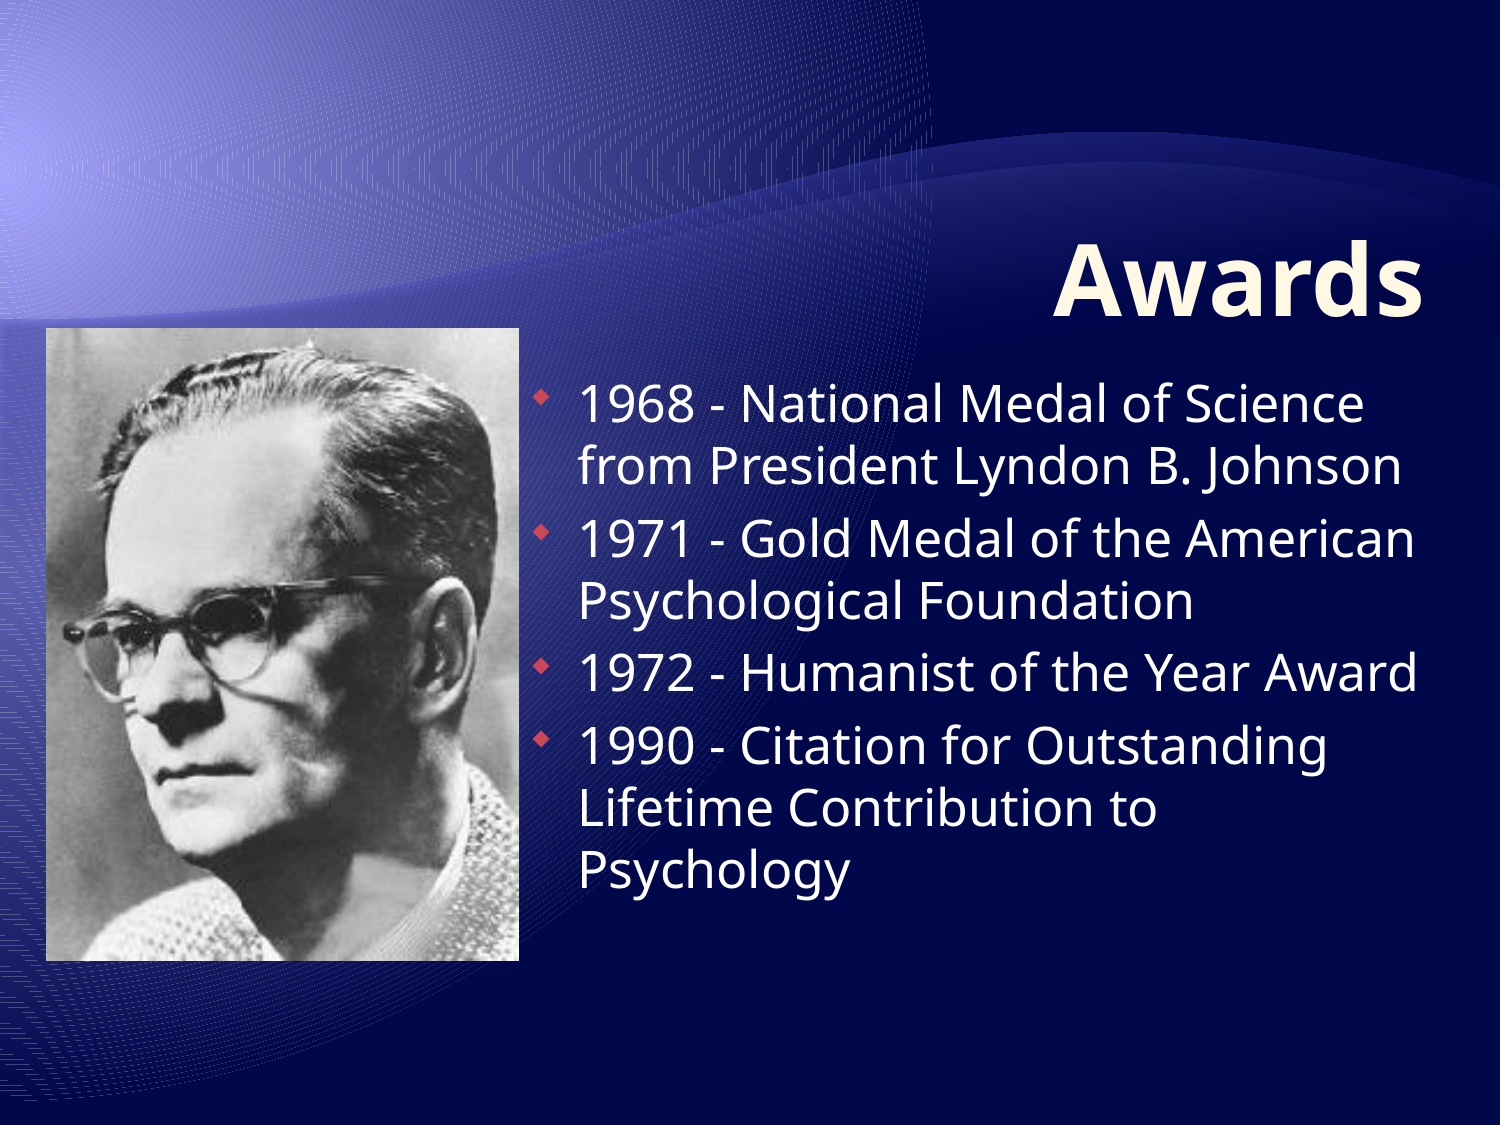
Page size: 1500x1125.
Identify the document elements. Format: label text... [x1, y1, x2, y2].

picture [46, 327, 519, 962]
title Awards [75, 87, 1425, 338]
list 1968 - National Medal of Science from President Lyndon B. Johnson 1971 - Gold Medal of the American Psychological Foundation 1972 - Humanist of the Year Award 1990 - Citation for Outstanding Lifetime Contribution to Psychology [515, 363, 1437, 1056]
